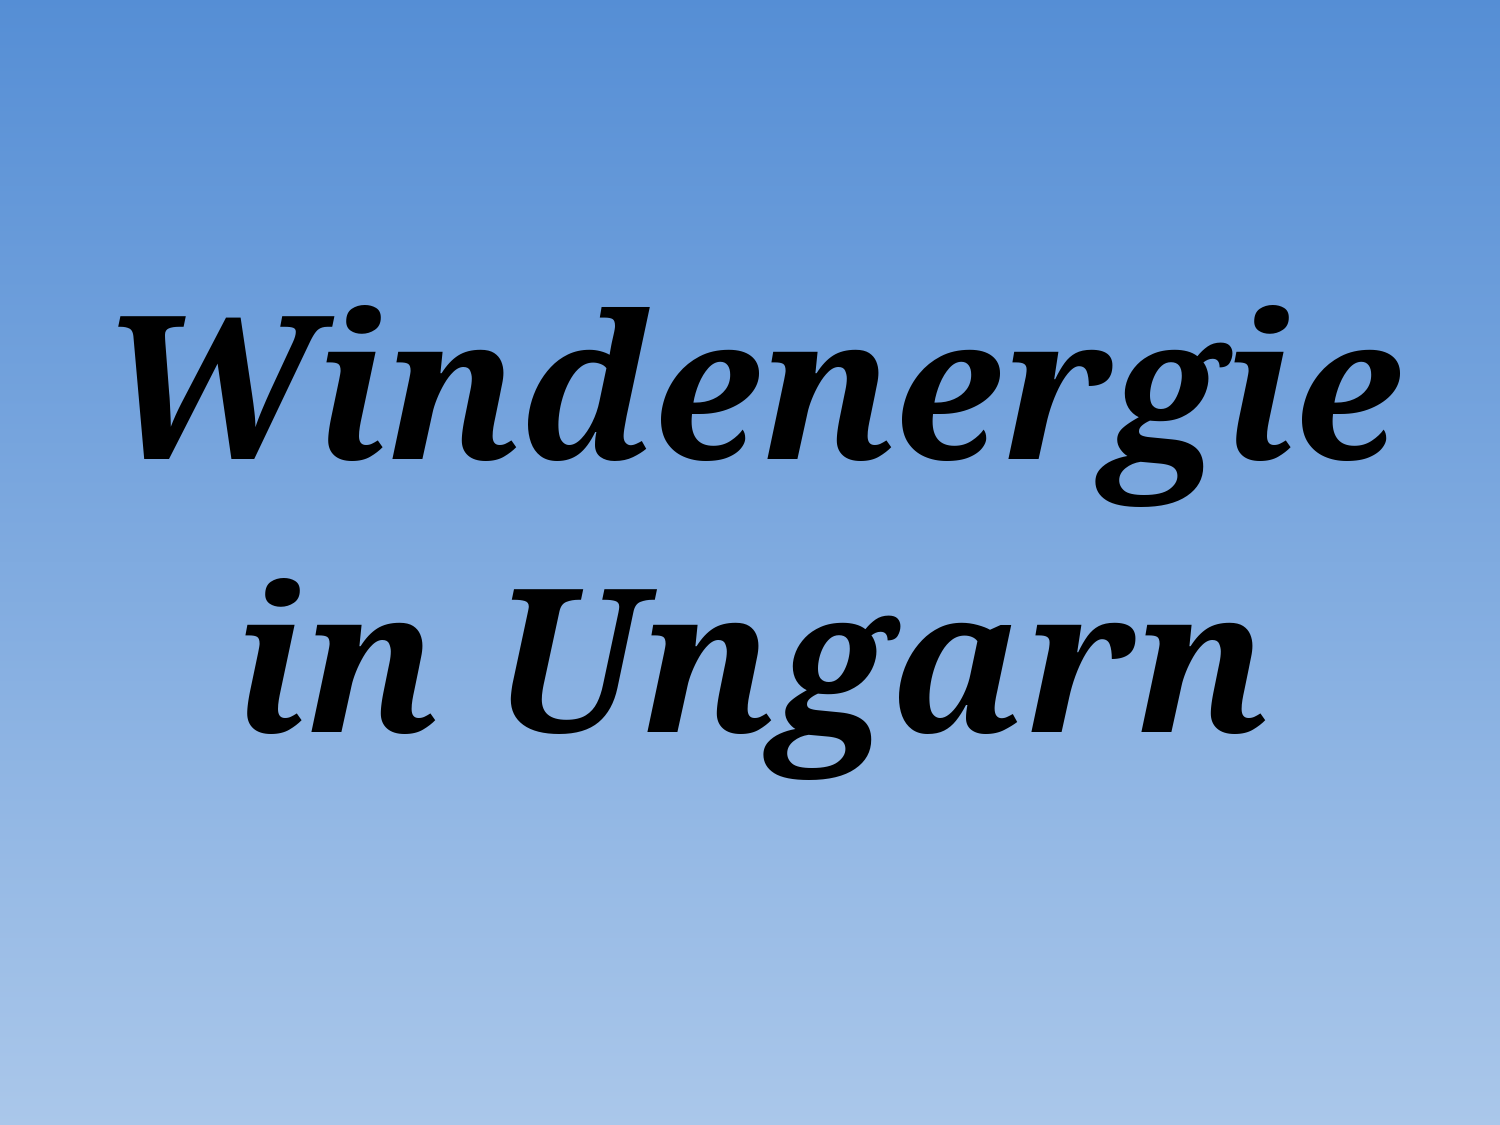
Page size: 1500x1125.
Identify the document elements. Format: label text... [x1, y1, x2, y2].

title Windenergie in Ungarn [76, 0, 1427, 1038]
